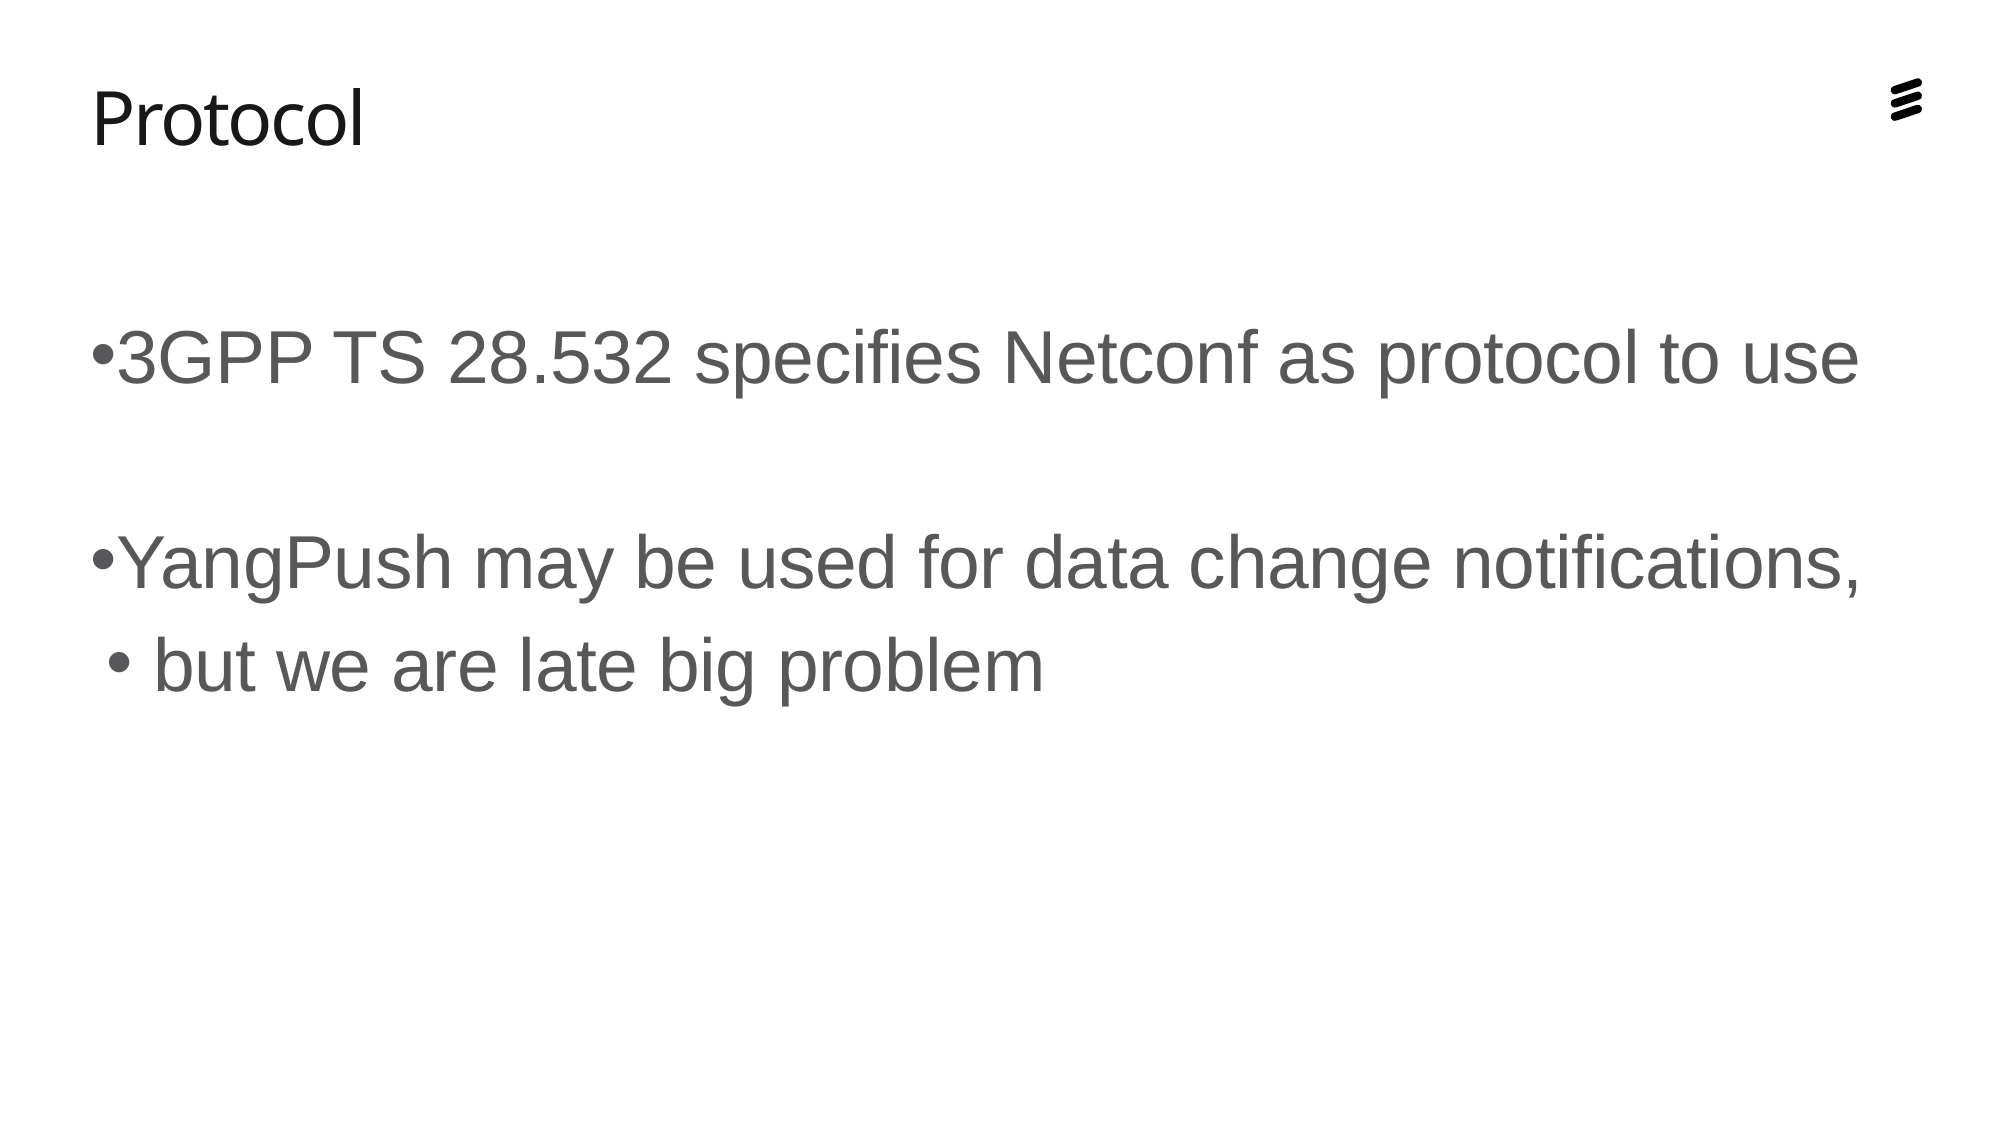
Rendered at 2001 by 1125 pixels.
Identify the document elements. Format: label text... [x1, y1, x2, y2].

text_box [314, 221, 1686, 1084]
list 3GPP TS 28.532 specifies Netconf as protocol to use YangPush may be used for data change notifications, but we are late big problem [78, 302, 314, 1024]
list 3GPP TS 28.532 specifies Netconf as protocol to use YangPush may be used for data change notifications, but we are late big problem [1686, 302, 1922, 1024]
title Protocol [78, 77, 1450, 256]
